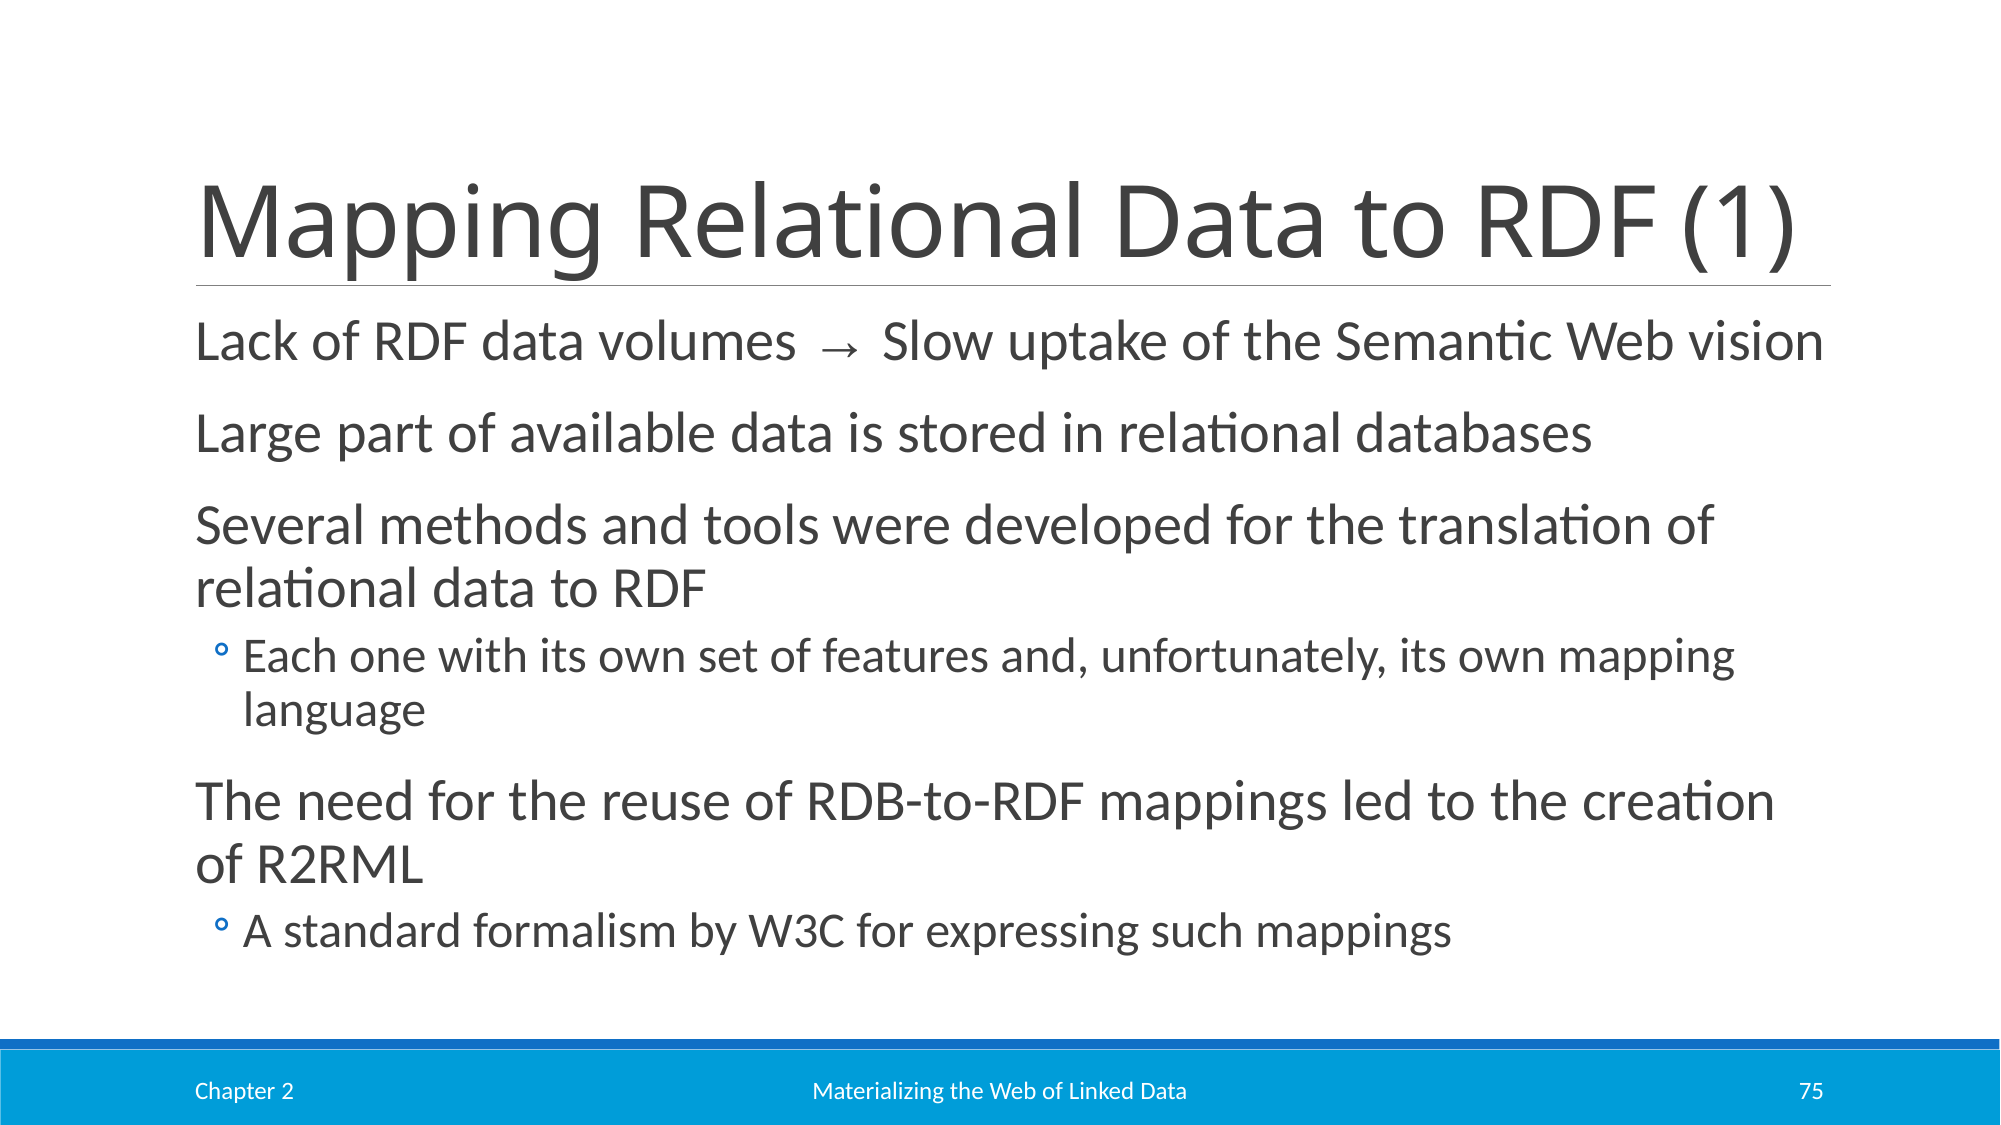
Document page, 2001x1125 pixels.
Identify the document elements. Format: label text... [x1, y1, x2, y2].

footer Materializing the Web of Linked Data [604, 1059, 1396, 1120]
slide_number Chapter 2 [180, 1059, 586, 1120]
title Mapping Relational Data to RDF (1) [180, 47, 1830, 285]
list Lack of RDF data volumes → Slow uptake of the Semantic Web vision Large part of available data is stored in relational databases Several methods and tools were developed for the translation of relational data to RDF Each one with its own set of features and, unfortunately, its own mapping language The need for the reuse of RDB-to-RDF mappings led to the creation of R2RML A standard formalism by W3C for expressing such mappings [180, 302, 1830, 963]
slide_number 75 [1624, 1059, 1840, 1120]
